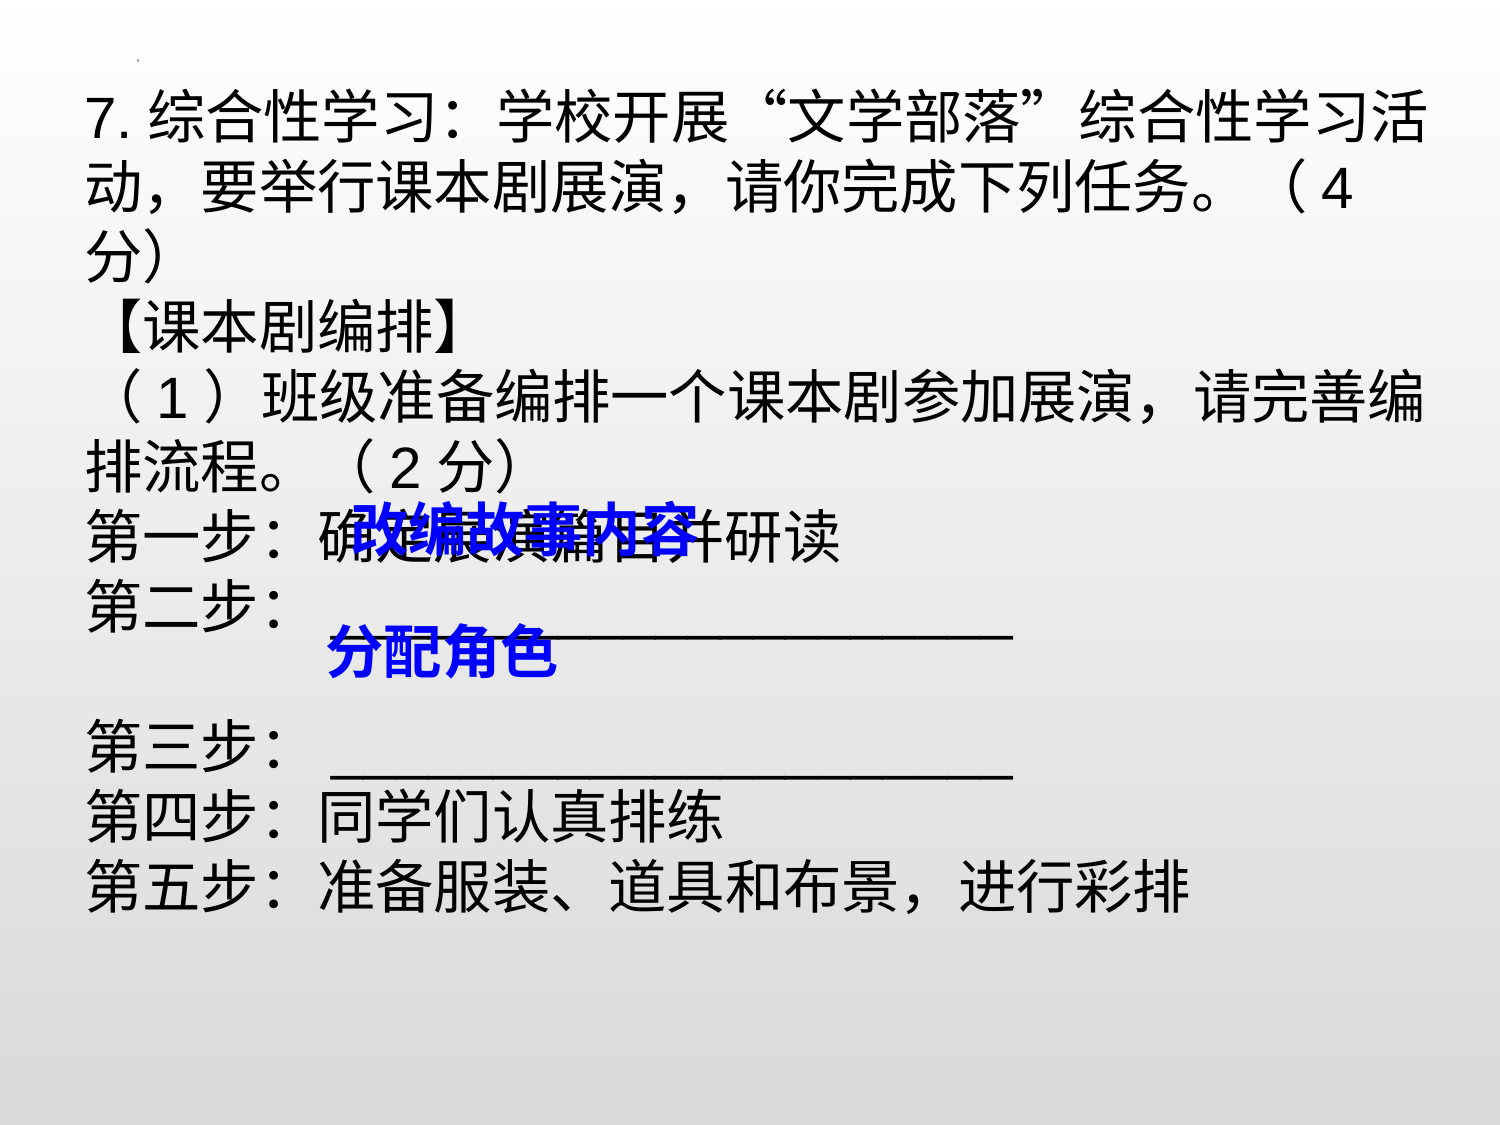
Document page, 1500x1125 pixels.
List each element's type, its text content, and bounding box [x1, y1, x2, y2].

text_box 7.综合性学习：学校开展“文学部落”综合性学习活动，要举行课本剧展演，请你完成下列任务。（4分） 【课本剧编排】 （1）班级准备编排一个课本剧参加展演，请完善编排流程。（2分） 第一步：确定展演篇目并研读 第二步：_____________________ 第三步：_____________________ 第四步：同学们认真排练 第五步：准备服装、道具和布景，进行彩排 [69, 73, 1479, 998]
text_box 改编故事内容 [335, 485, 952, 571]
text_box 分配角色 [310, 607, 1076, 693]
